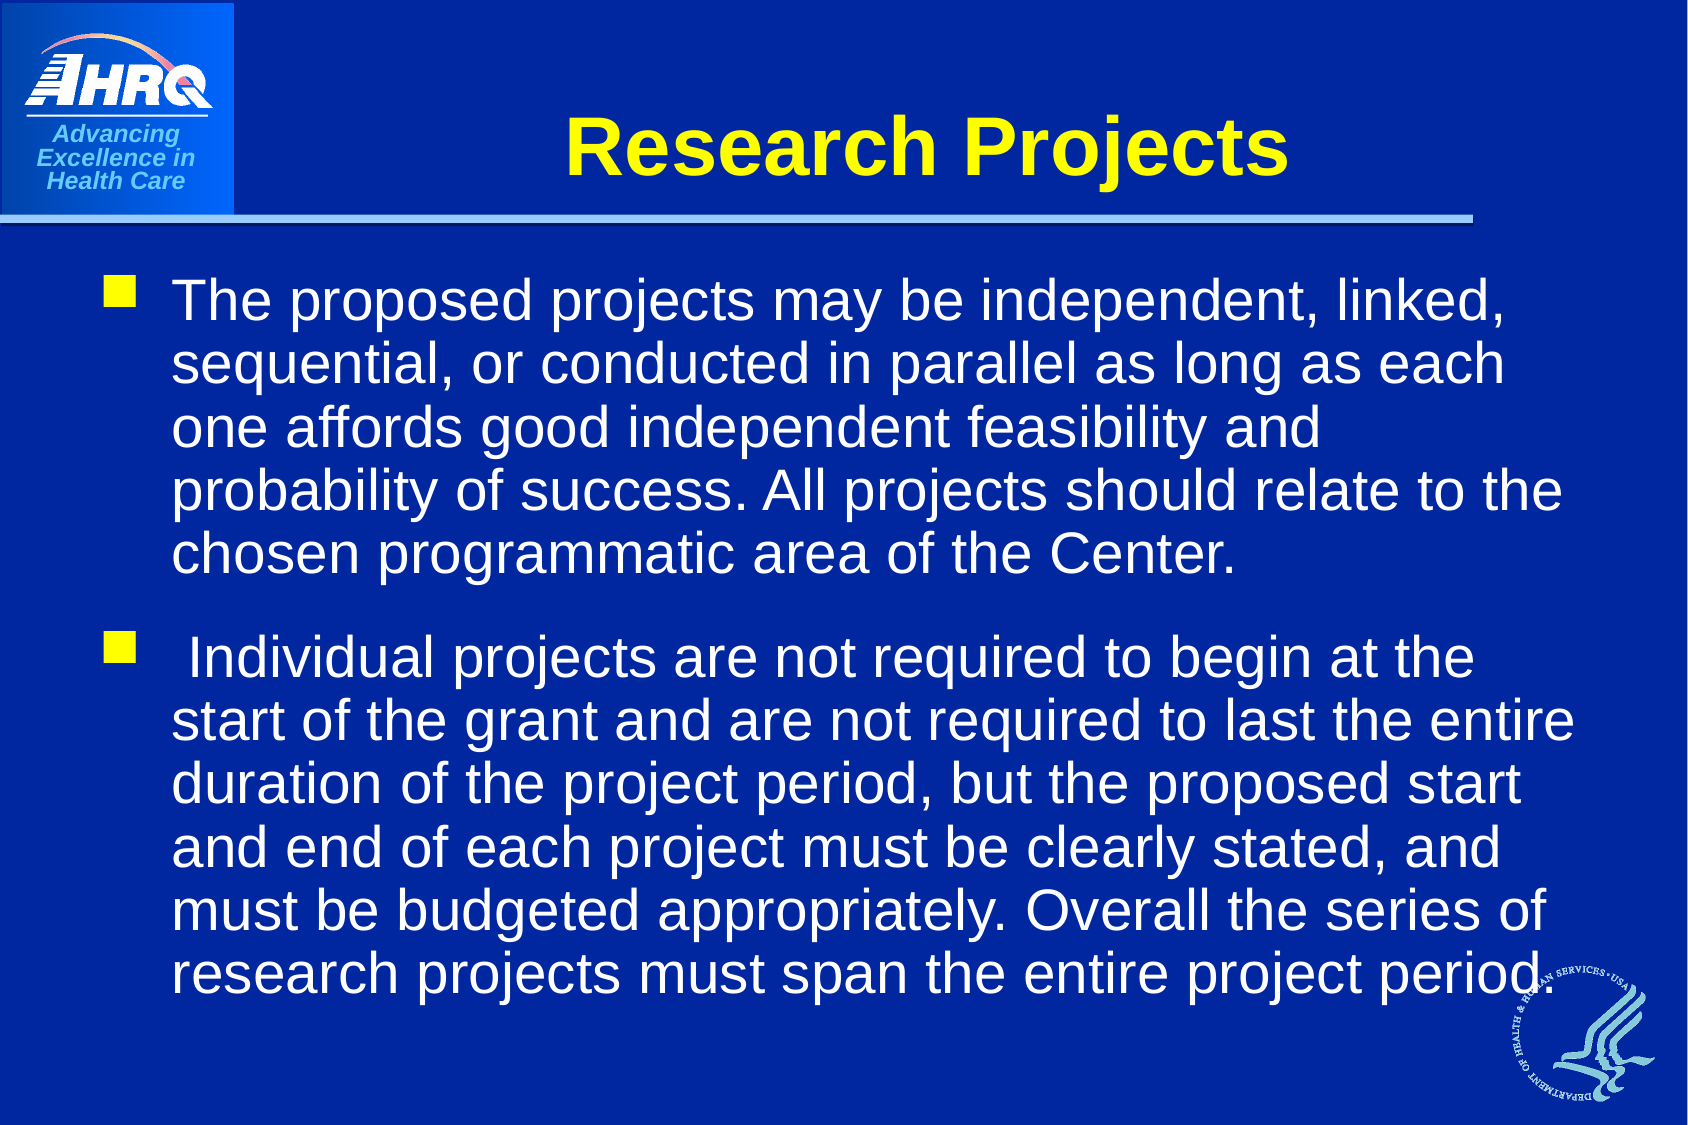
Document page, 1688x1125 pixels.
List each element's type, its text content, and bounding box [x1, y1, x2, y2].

picture [1493, 950, 1670, 1123]
list The proposed projects may be independent, linked, sequential, or conducted in parallel as long as each one affords good independent feasibility and probability of success. All projects should relate to the chosen programmatic area of the Center. Individual projects are not required to begin at the start of the grant and are not required to last the entire duration of the project period, but the proposed start and end of each project must be clearly stated, and must be budgeted appropriately. Overall the series of research projects must span the entire project period. [83, 261, 1604, 1051]
picture [9, 12, 229, 133]
title Research Projects [268, 56, 1588, 202]
